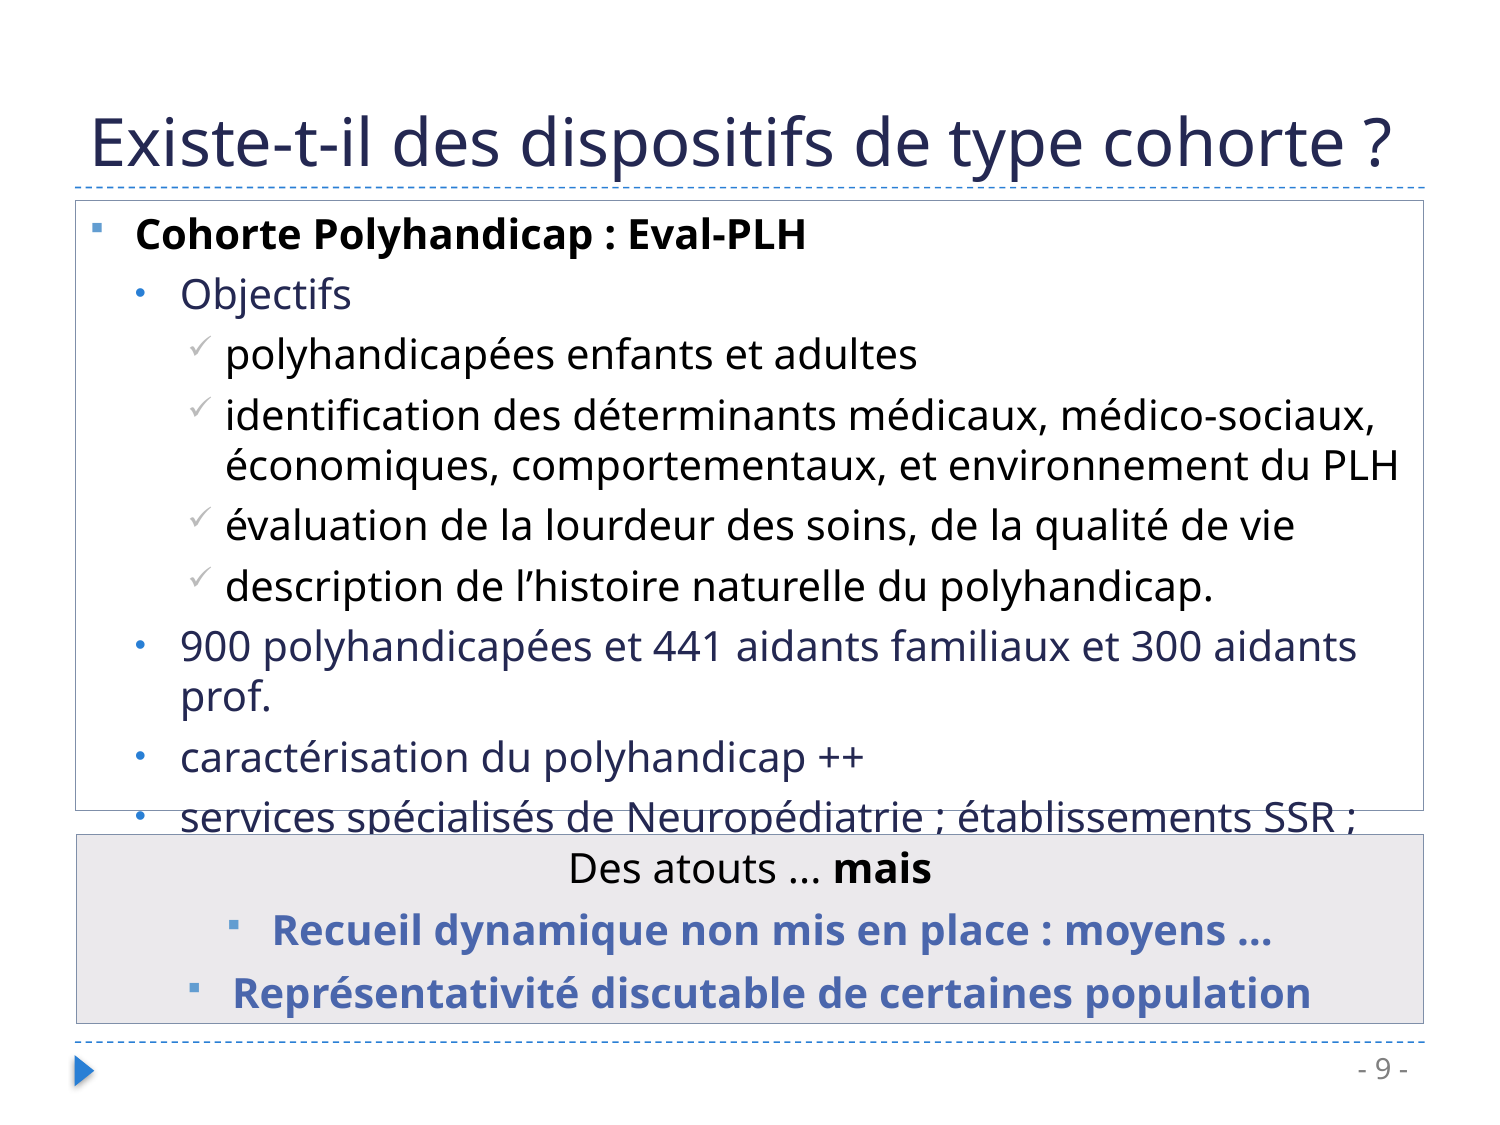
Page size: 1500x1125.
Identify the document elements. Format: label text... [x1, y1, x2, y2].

text_box Des atouts ... mais Recueil dynamique non mis en place : moyens … Représentativité discutable de certaines population [76, 834, 1424, 1024]
list Cohorte Polyhandicap : Eval-PLH Objectifs polyhandicapées enfants et adultes identification des déterminants médicaux, médico-sociaux, économiques, comportementaux, et environnement du PLH évaluation de la lourdeur des soins, de la qualité de vie description de l’histoire naturelle du polyhandicap. 900 polyhandicapées et 441 aidants familiaux et 300 aidants prof. caractérisation du polyhandicap ++ services spécialisés de Neuropédiatrie ; établissements SSR ; EMS [75, 200, 1424, 811]
footer - 9 - [475, 1042, 1424, 1103]
title Existe-t-il des dispositifs de type cohorte ? [75, 24, 1425, 188]
